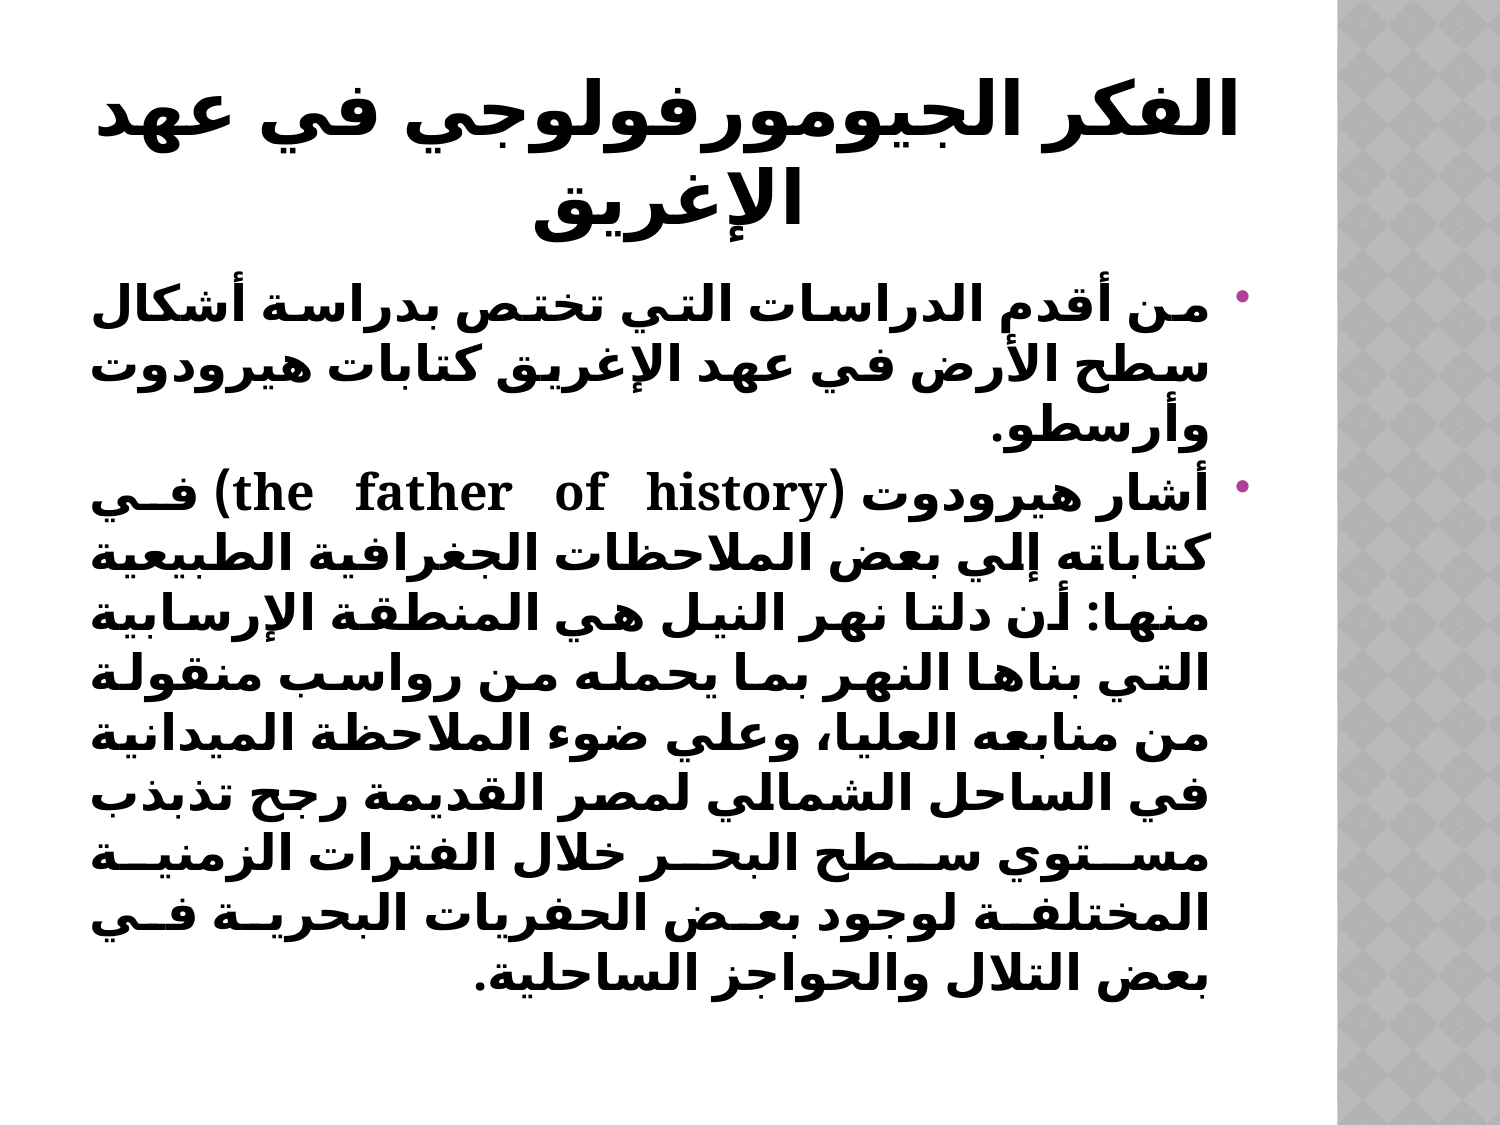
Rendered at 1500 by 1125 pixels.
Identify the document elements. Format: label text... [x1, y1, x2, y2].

title الفكر الجيومورفولوجي في عهد الإغريق [75, 52, 1263, 240]
list من أقدم الدراسات التي تختص بدراسة أشكال سطح الأرض في عهد الإغريق كتابات هيرودوت وأرسطو. أشار هيرودوت (the father of history) في كتاباته إلي بعض الملاحظات الجغرافية الطبيعية منها: أن دلتا نهر النيل هي المنطقة الإرسابية التي بناها النهر بما يحمله من رواسب منقولة من منابعه العليا، وعلي ضوء الملاحظة الميدانية في الساحل الشمالي لمصر القديمة رجح تذبذب مستوي سطح البحر خلال الفترات الزمنية المختلفة لوجود بعض الحفريات البحرية في بعض التلال والحواجز الساحلية. [75, 264, 1263, 1059]
